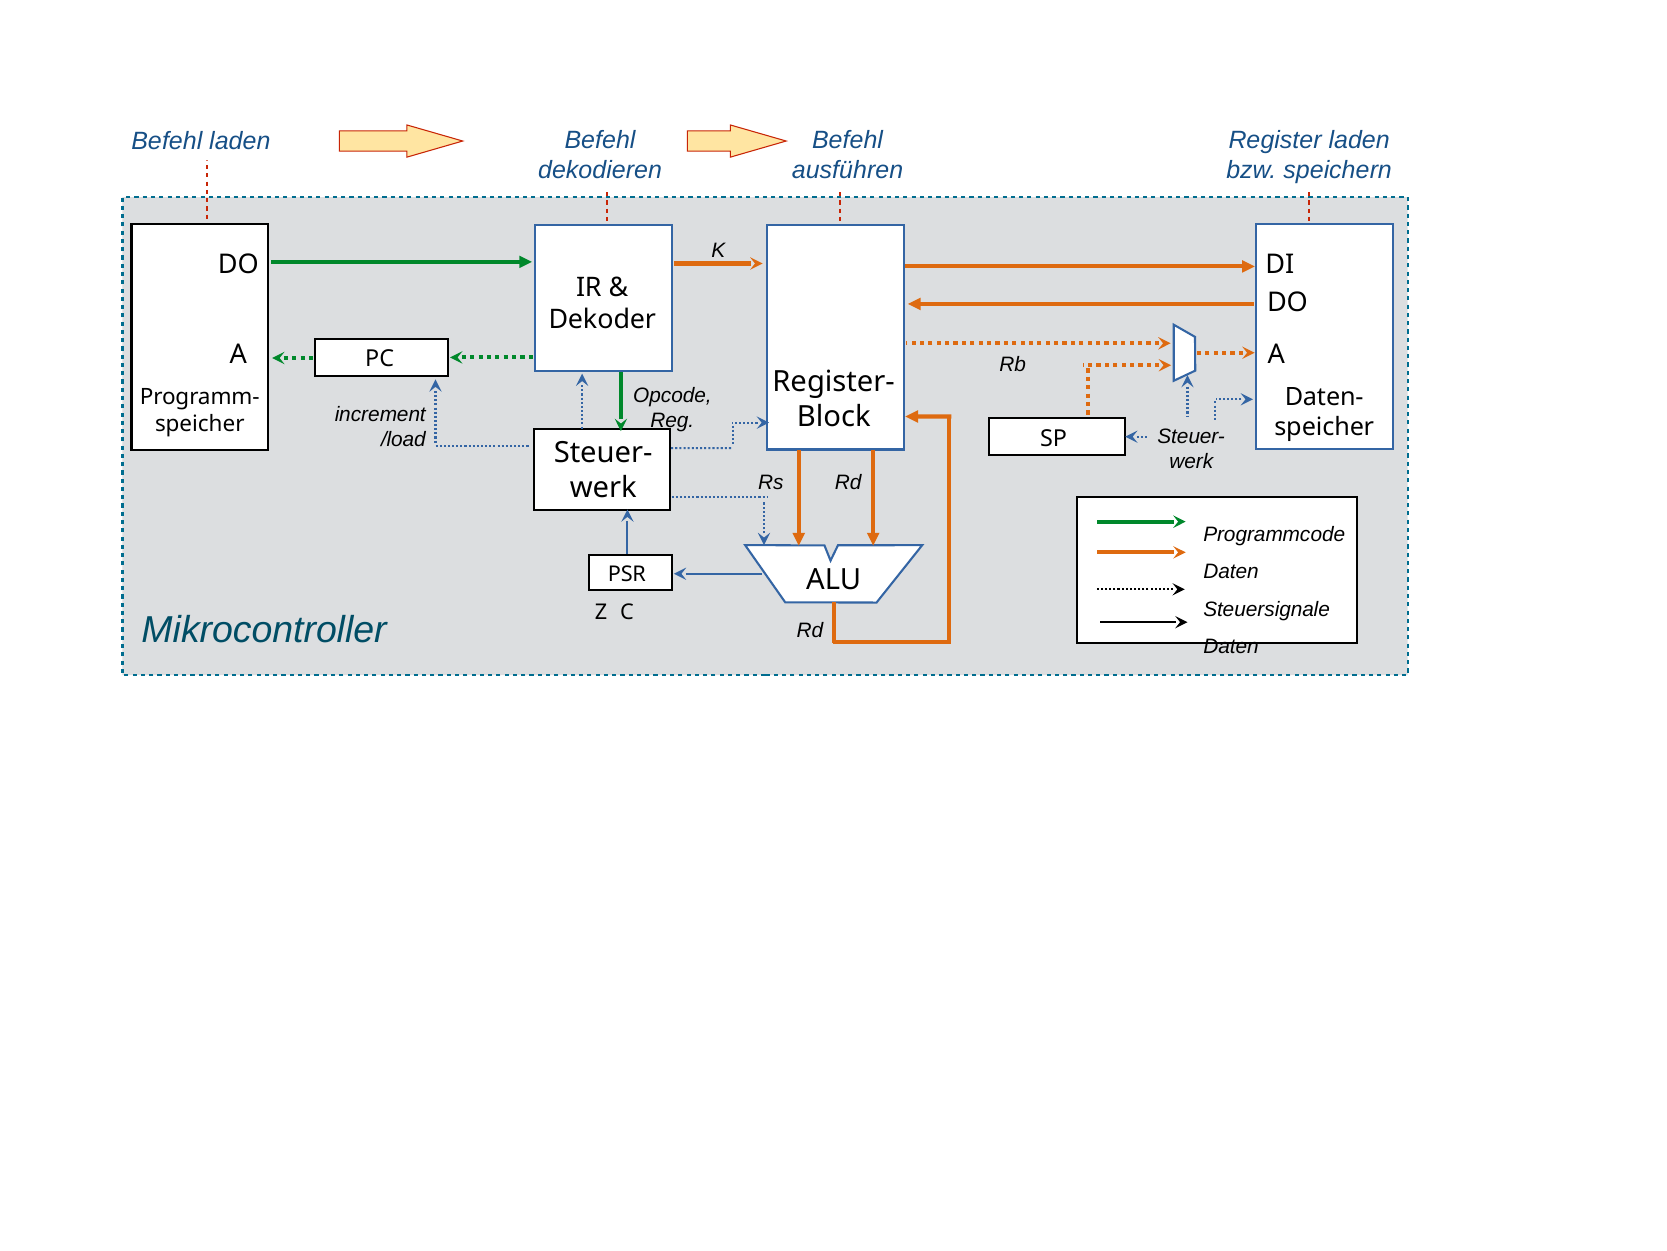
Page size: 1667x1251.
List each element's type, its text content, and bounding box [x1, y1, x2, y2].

text_box Rs [745, 462, 796, 500]
text_box Befehl laden [110, 118, 292, 161]
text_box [833, 416, 952, 645]
text_box Rb [987, 344, 1038, 382]
text_box [907, 297, 1254, 311]
text_box Daten- speicher [1267, 371, 1381, 449]
text_box DO [1258, 276, 1317, 326]
text_box [1173, 324, 1196, 381]
text_box [278, 255, 532, 269]
text_box [756, 416, 770, 429]
text_box Steuer-werk [1136, 416, 1247, 479]
text_box [535, 225, 673, 371]
text_box [456, 351, 463, 364]
text_box [1240, 393, 1253, 406]
text_box [429, 385, 442, 392]
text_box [1076, 496, 1358, 644]
text_box [122, 197, 1408, 676]
text_box Rd [823, 462, 828, 501]
text_box [757, 532, 771, 546]
text_box [767, 224, 904, 409]
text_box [533, 426, 672, 511]
text_box [681, 567, 687, 580]
text_box [1158, 358, 1172, 372]
text_box Register laden bzw. speichern [1218, 117, 1400, 191]
text_box K [676, 230, 761, 268]
text_box Register-Block [764, 346, 903, 449]
text_box [1242, 346, 1255, 359]
text_box [1181, 375, 1194, 388]
text_box Opcode, Reg. [622, 375, 723, 438]
text_box increment /load [314, 394, 432, 457]
text_box [792, 449, 805, 546]
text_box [313, 336, 449, 378]
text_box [582, 552, 673, 631]
text_box Befehl ausführen [757, 117, 939, 191]
text_box Befehl dekodieren [509, 117, 691, 191]
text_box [987, 416, 1126, 458]
text_box IR & Dekoder [533, 263, 672, 341]
text_box [339, 124, 463, 158]
text_box [1255, 223, 1393, 450]
text_box [1158, 337, 1171, 350]
text_box Rd [785, 610, 831, 648]
text_box [745, 545, 828, 573]
text_box A [1259, 327, 1294, 377]
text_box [130, 224, 270, 451]
text_box [575, 373, 589, 387]
text_box ALU [764, 553, 828, 602]
text_box [278, 351, 285, 365]
text_box DI [1256, 238, 1303, 288]
text_box [904, 260, 1255, 273]
text_box Mikrocontroller [105, 579, 423, 676]
text_box [687, 124, 787, 158]
